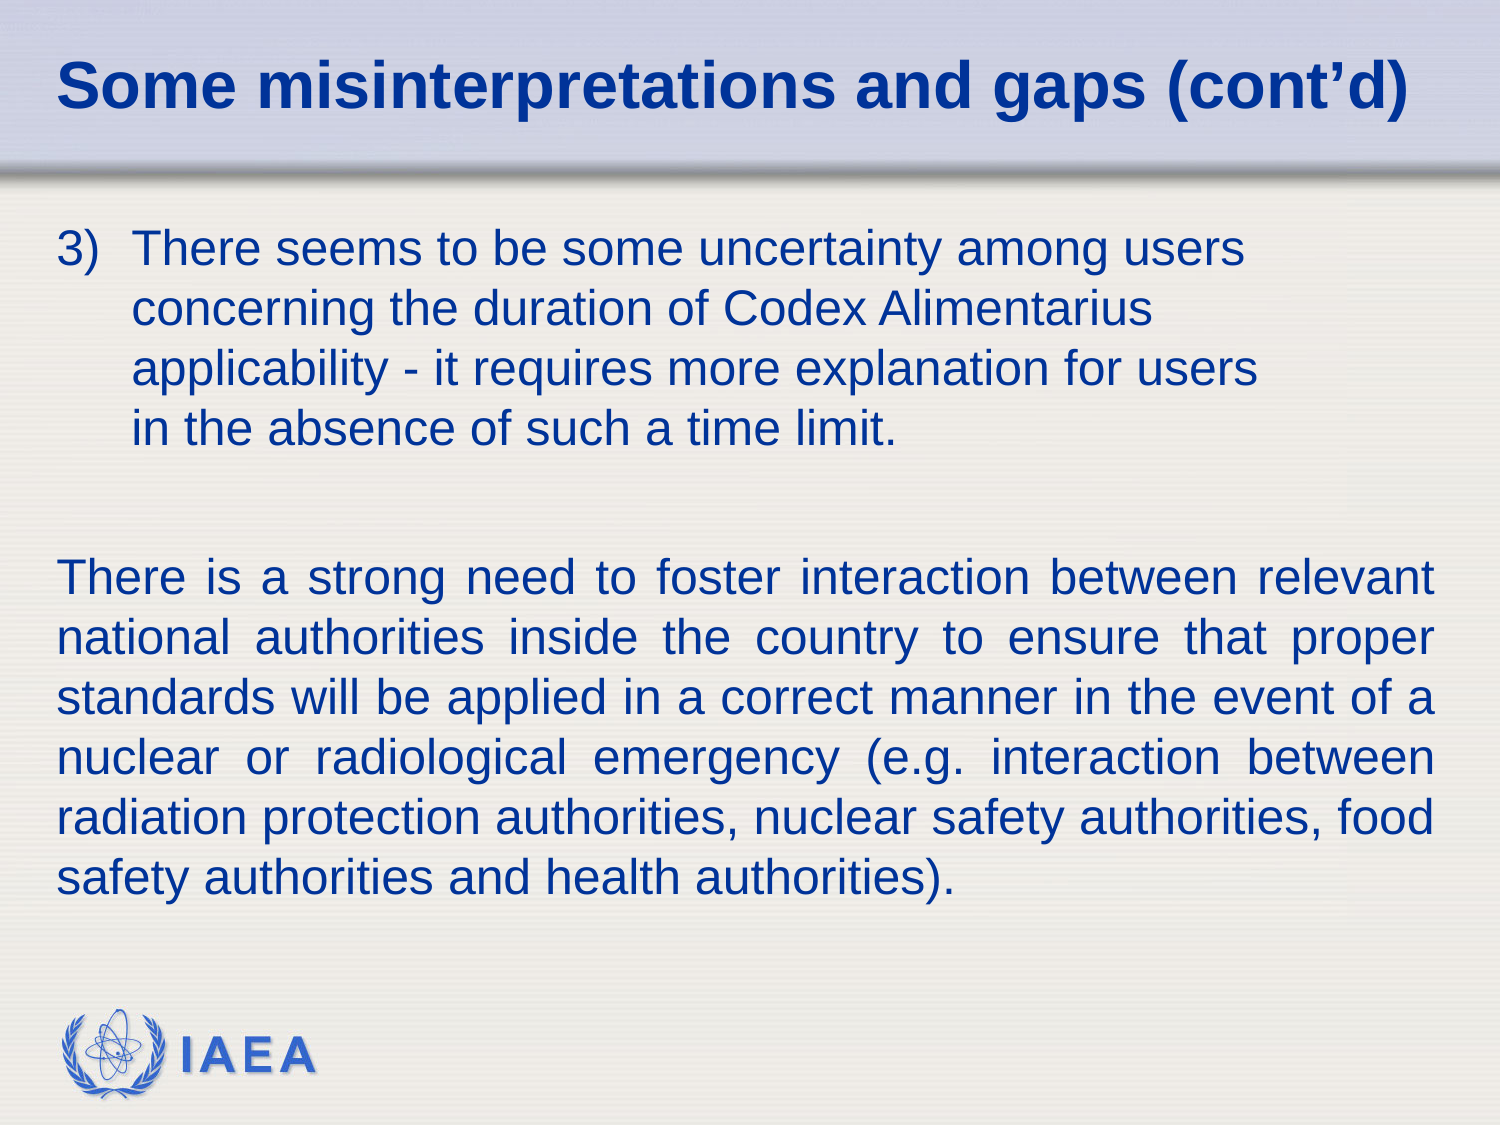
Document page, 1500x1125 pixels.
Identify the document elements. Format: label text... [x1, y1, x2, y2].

list There seems to be some uncertainty among users concerning the duration of Codex Alimentarius applicability - it requires more explanation for users in the absence of such a time limit. There is a strong need to foster interaction between relevant national authorities inside the country to ensure that proper standards will be applied in a correct manner in the event of a nuclear or radiological emergency (e.g. interaction between radiation protection authorities, nuclear safety authorities, food safety authorities and health authorities). [41, 208, 1451, 959]
title Some misinterpretations and gaps (cont’d) [41, 19, 1442, 145]
picture [0, 0, 1500, 1125]
